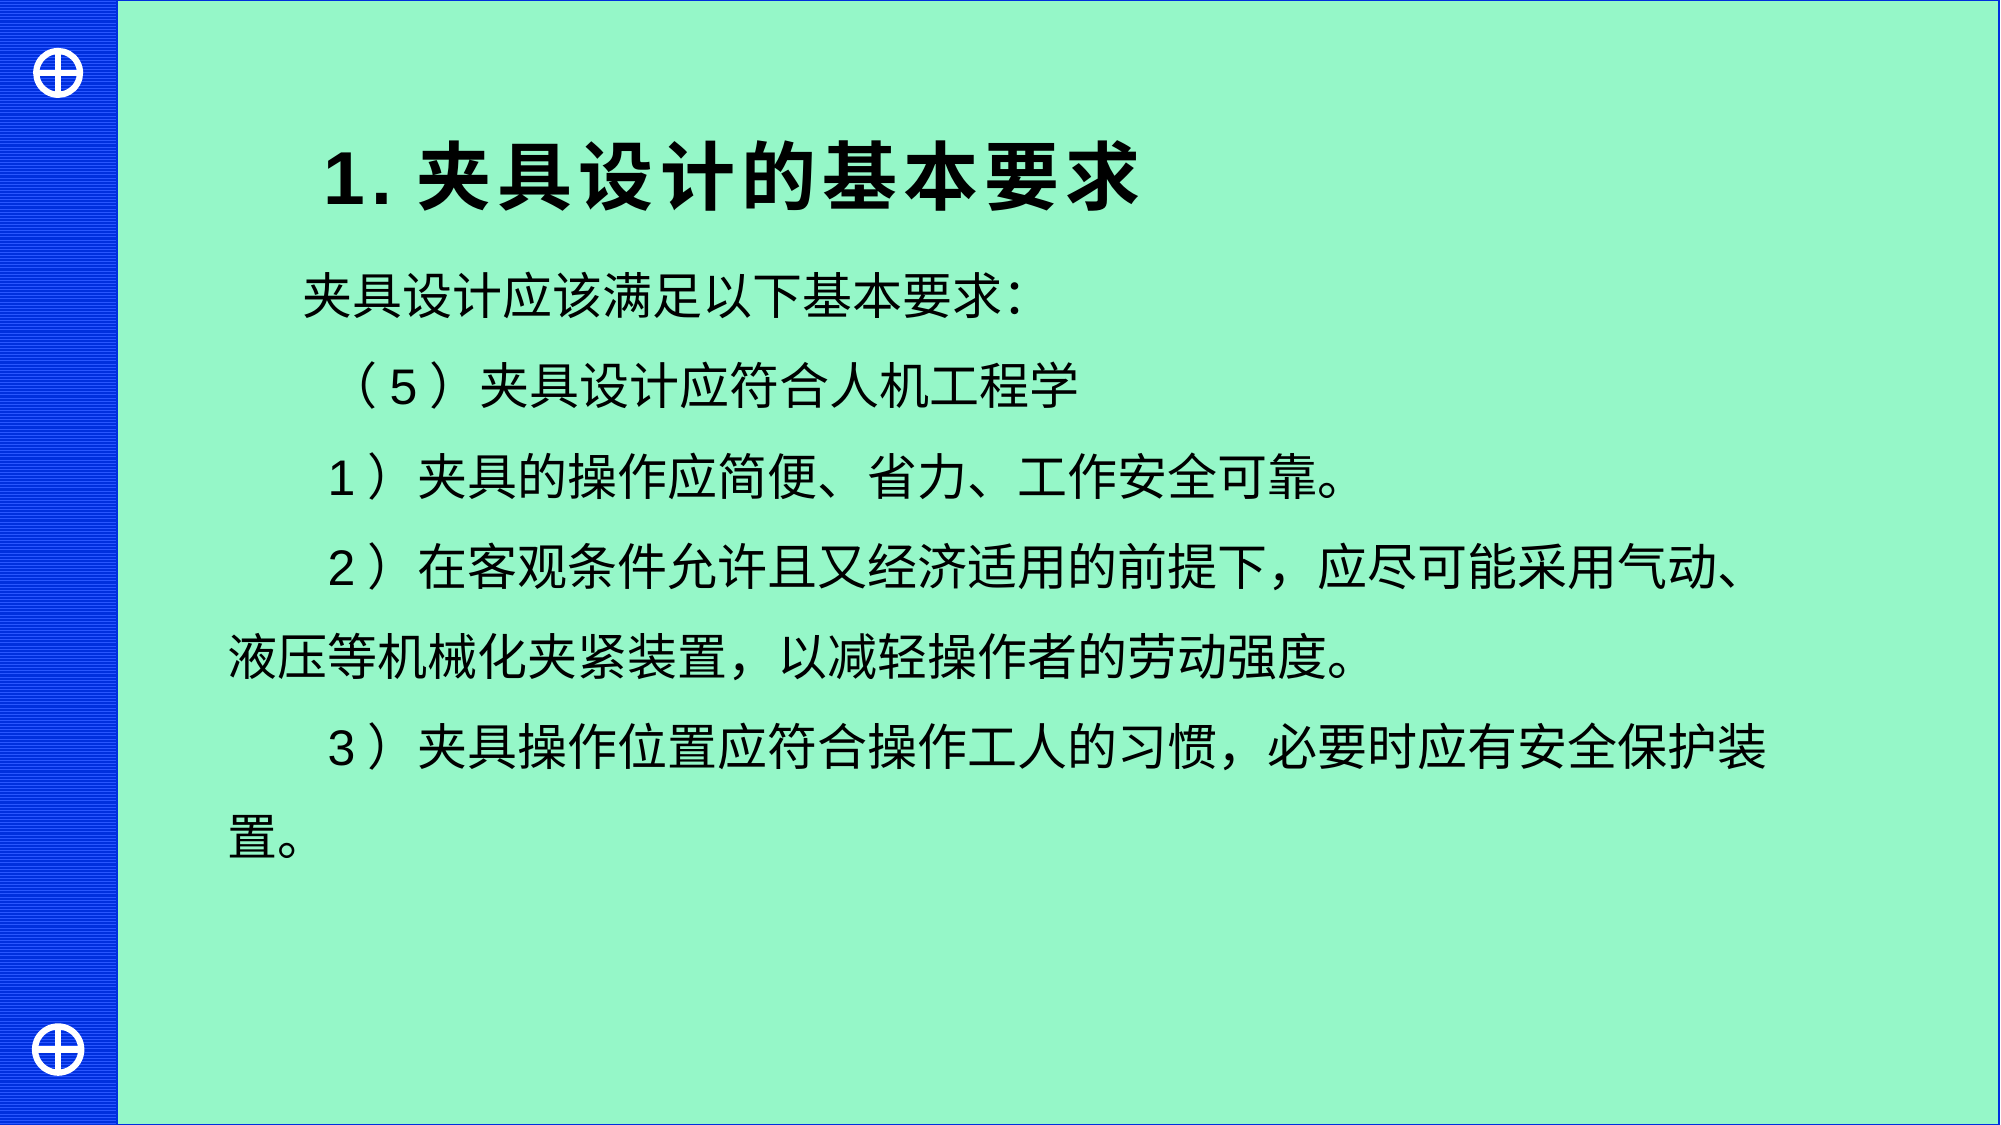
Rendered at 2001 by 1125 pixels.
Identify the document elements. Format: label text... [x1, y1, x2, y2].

text_box 1.夹具设计的基本要求 [173, 106, 1462, 228]
text_box 夹具设计应该满足以下基本要求： （5）夹具设计应符合人机工程学 1）夹具的操作应简便、省力、工作安全可靠。 2）在客观条件允许且又经济适用的前提下，应尽可能采用气动、液压等机械化夹紧装置，以减轻操作者的劳动强度。 3）夹具操作位置应符合操作工人的习惯，必要时应有安全保护装置。 [212, 227, 1824, 963]
